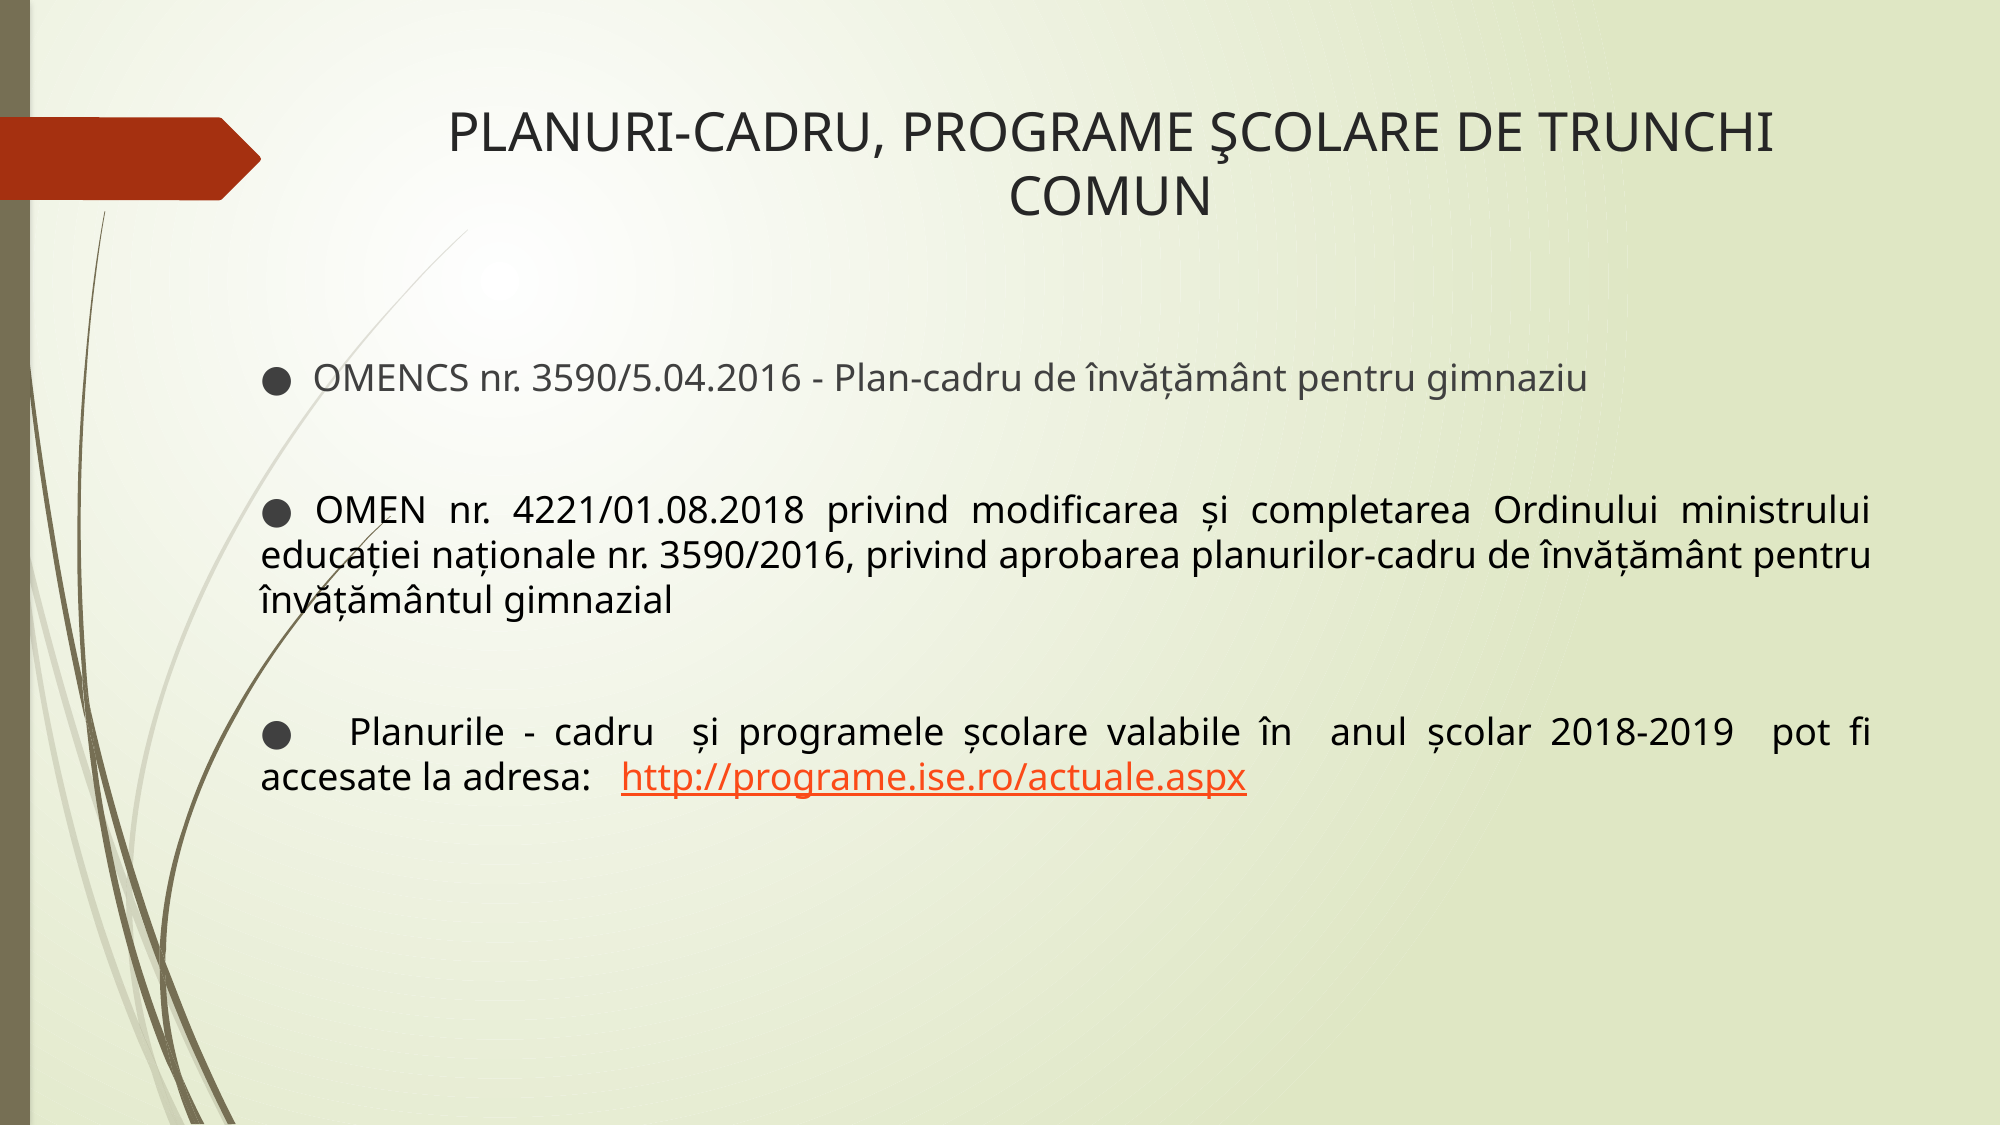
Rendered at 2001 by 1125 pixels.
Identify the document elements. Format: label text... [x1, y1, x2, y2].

title PLANURI-CADRU, PROGRAME ŞCOLARE DE TRUNCHI COMUN [348, 89, 1875, 300]
list ● OMENCS nr. 3590/5.04.2016 - Plan-cadru de învățământ pentru gimnaziu ● OMEN nr. 4221/01.08.2018 privind modificarea și completarea Ordinului ministrului educaţiei naţionale nr. 3590/2016, privind aprobarea planurilor-cadru de învăţământ pentru învăţământul gimnazial ● Planurile - cadru și programele școlare valabile în anul şcolar 2018-2019 pot fi accesate la adresa: http://programe.ise.ro/actuale.aspx [245, 346, 1888, 970]
